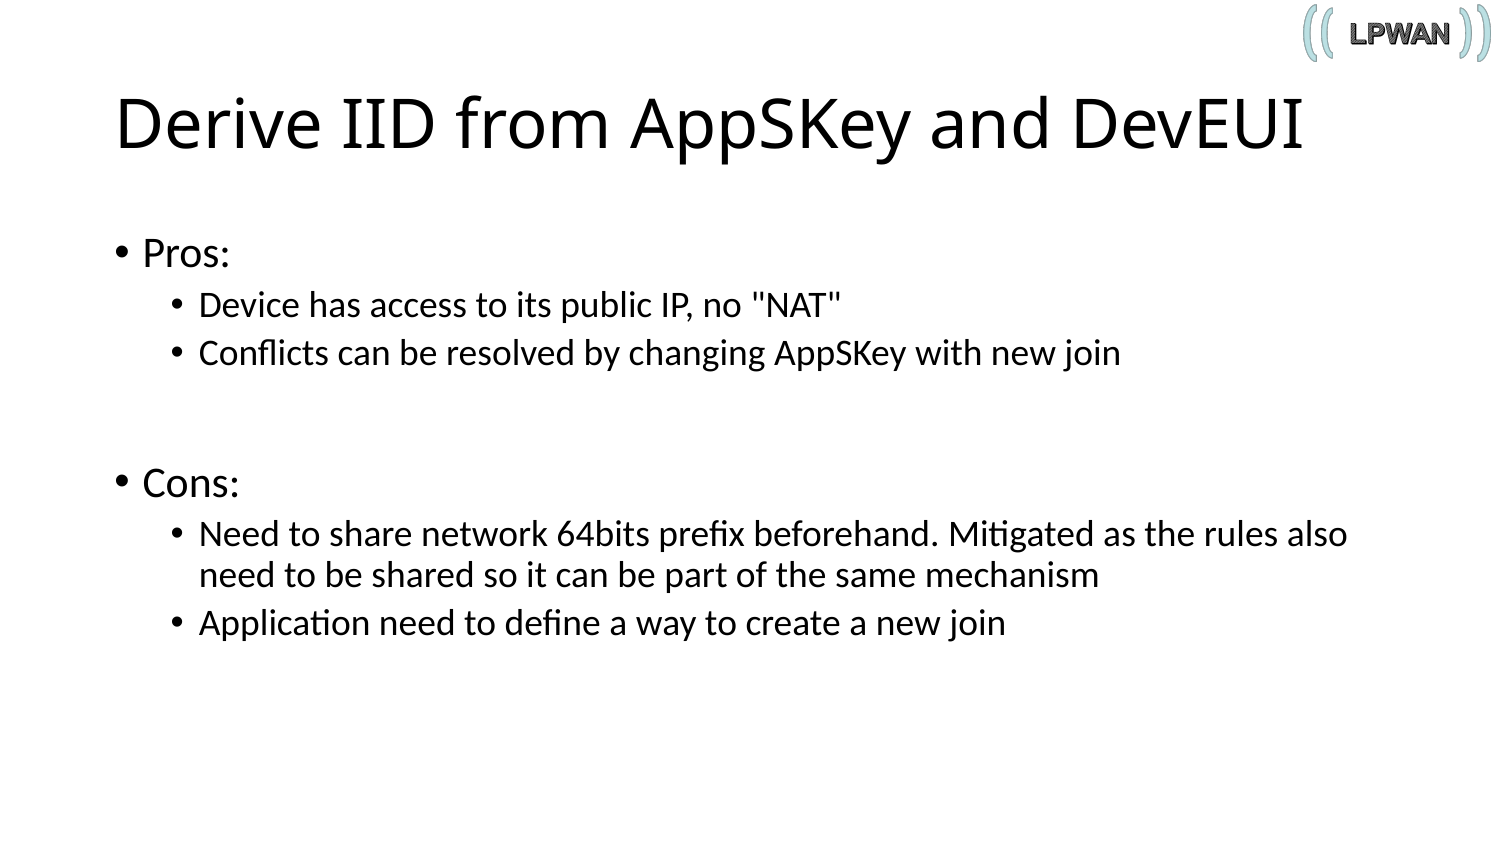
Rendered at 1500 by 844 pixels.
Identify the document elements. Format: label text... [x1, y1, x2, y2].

title Derive IID from AppSKey and DevEUI [103, 44, 1397, 208]
list Pros: Device has access to its public IP, no "NAT" Conflicts can be resolved by changing AppSKey with new join Cons: Need to share network 64bits prefix beforehand. Mitigated as the rules also need to be shared so it can be part of the same mechanism Application need to define a way to create a new join [103, 224, 1397, 760]
picture [1303, 4, 1491, 62]
